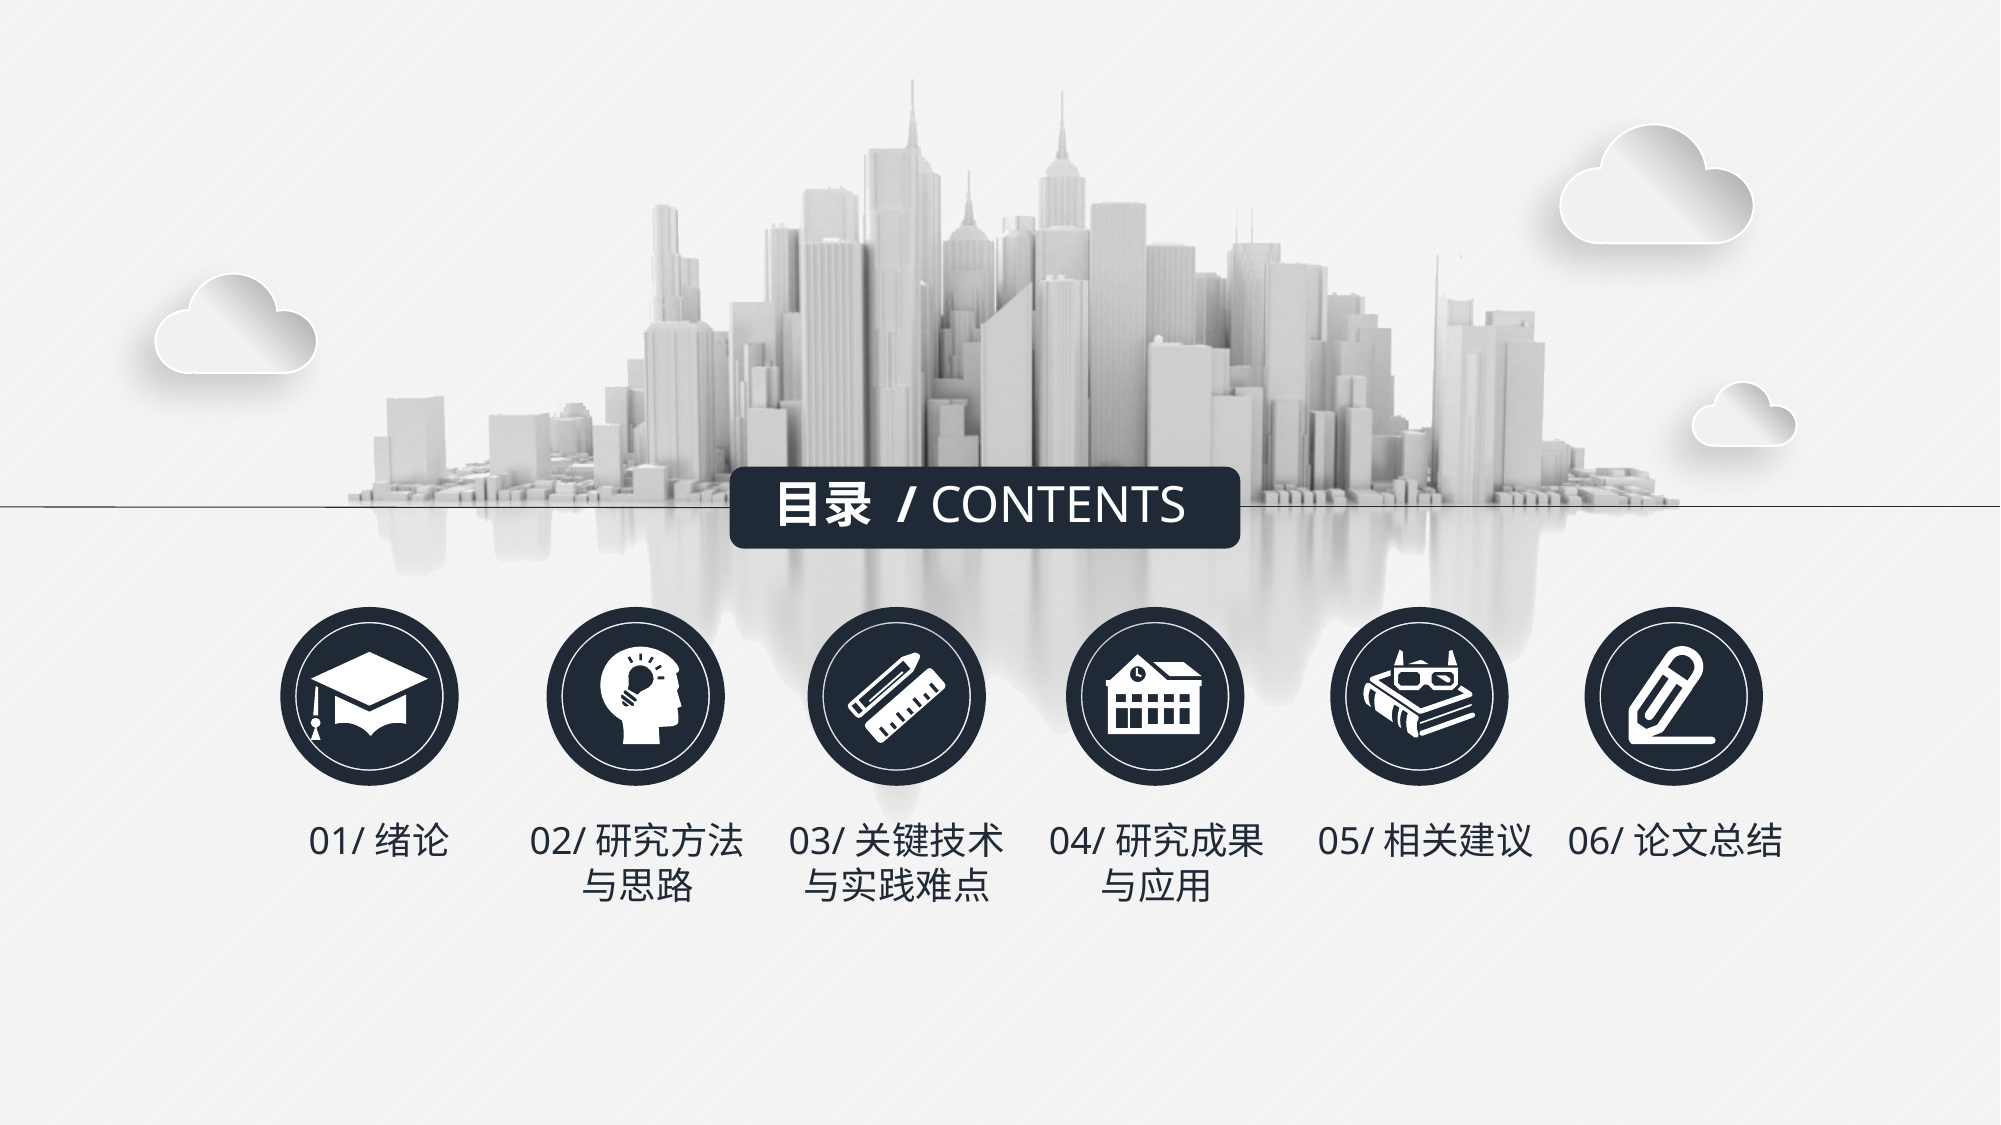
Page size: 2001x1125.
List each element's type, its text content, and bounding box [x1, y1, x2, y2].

text_box 02/研究方法 与思路 [514, 841, 761, 915]
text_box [0, 467, 2000, 548]
picture [280, 0, 1753, 467]
text_box 06/论文总结 [1552, 809, 1799, 870]
text_box 01/绪论 [293, 841, 465, 870]
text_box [1330, 606, 1509, 786]
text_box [546, 606, 725, 786]
text_box 04/研究成果 与应用 [1034, 841, 1280, 915]
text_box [280, 606, 459, 786]
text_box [1584, 606, 1763, 786]
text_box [807, 606, 986, 786]
text_box [154, 272, 280, 374]
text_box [1066, 606, 1245, 786]
text_box 03/关键技术 与实践难点 [774, 841, 1020, 915]
text_box [1753, 382, 1798, 447]
picture [280, 548, 1753, 841]
text_box 05/相关建议 [1302, 841, 1549, 870]
